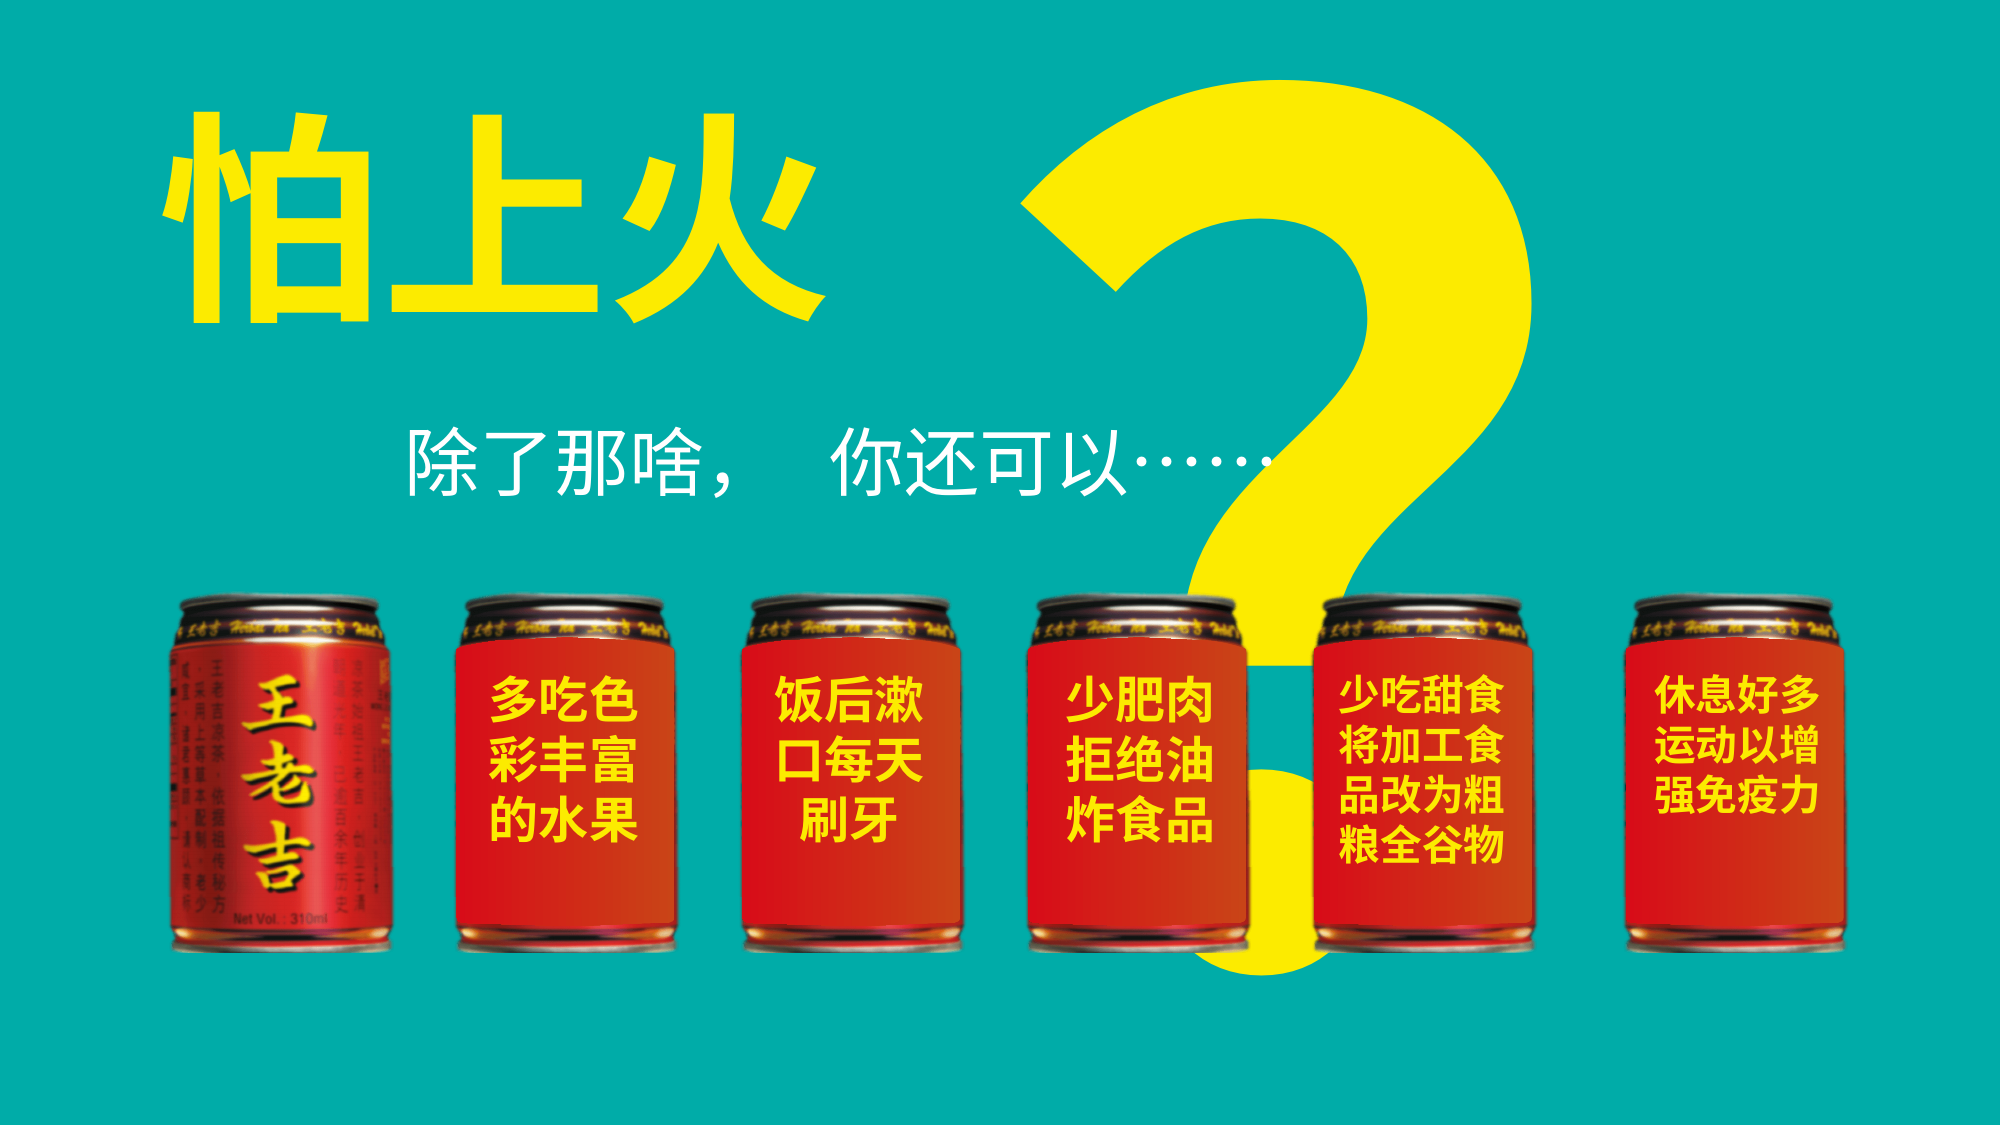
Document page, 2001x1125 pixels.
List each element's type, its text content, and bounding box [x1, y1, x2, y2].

text_box ？ [968, 0, 2000, 1125]
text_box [312, 548, 796, 953]
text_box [796, 548, 1082, 953]
text_box 除了那啥， 你还可以…… [389, 407, 1295, 513]
picture [26, 548, 312, 953]
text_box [1481, 548, 1965, 953]
text_box 怕上火 [143, 71, 848, 357]
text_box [1368, 548, 1481, 953]
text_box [1082, 548, 1368, 953]
